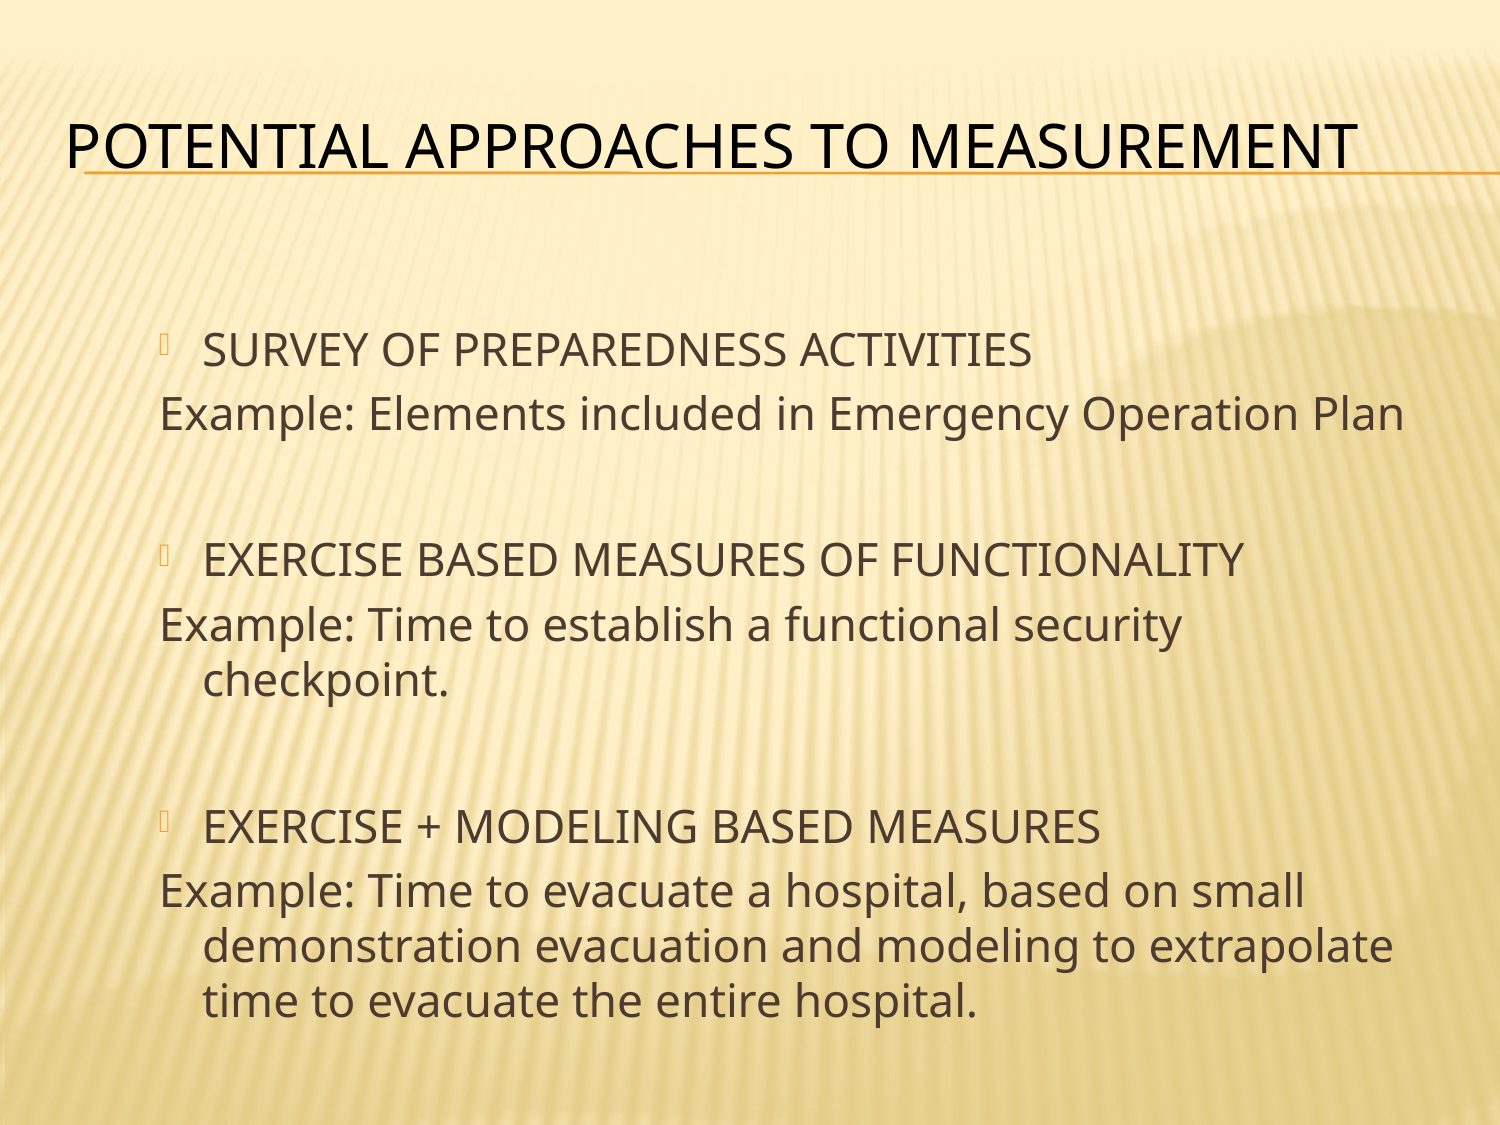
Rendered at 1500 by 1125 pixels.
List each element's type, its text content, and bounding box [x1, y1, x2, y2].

title Potential Approaches to Measurement [50, 75, 1475, 213]
list SURVEY OF PREPAREDNESS ACTIVITIES Example: Elements included in Emergency Operation Plan EXERCISE BASED MEASURES OF FUNCTIONALITY Example: Time to establish a functional security checkpoint. EXERCISE + MODELING BASED MEASURES Example: Time to evacuate a hospital, based on small demonstration evacuation and modeling to extrapolate time to evacuate the entire hospital. [74, 312, 1426, 1056]
